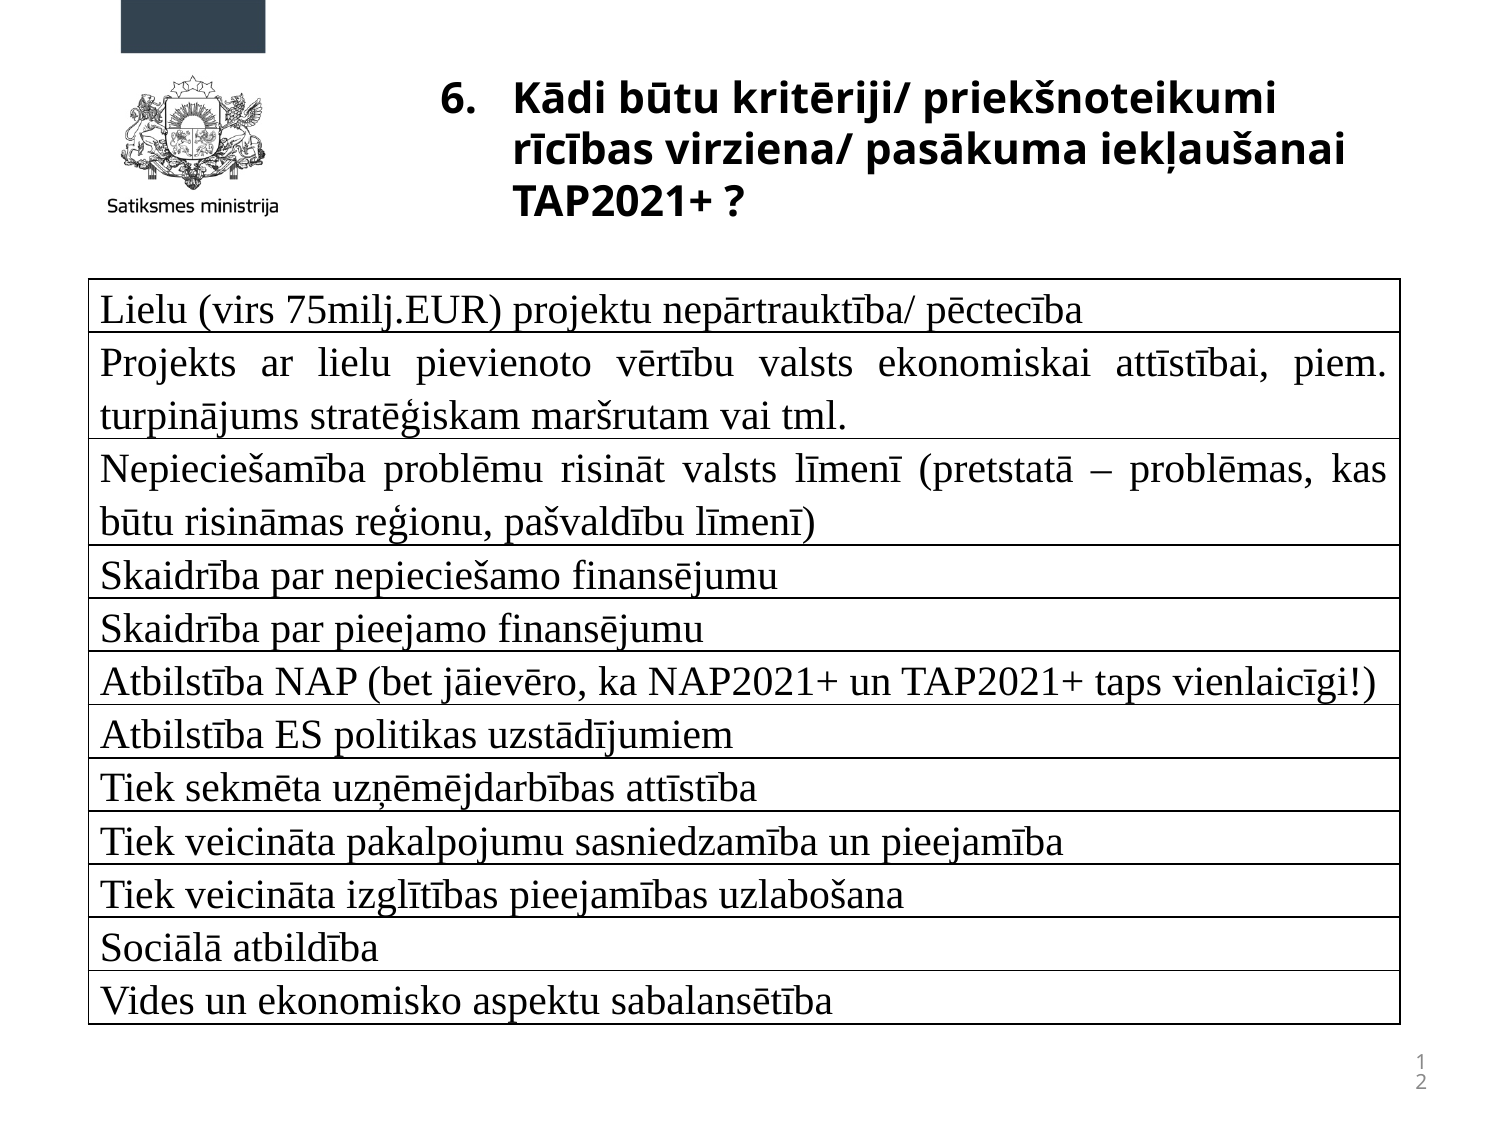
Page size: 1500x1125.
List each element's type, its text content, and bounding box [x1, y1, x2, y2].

table_header Lielu (virs 75milj.EUR) projektu nepārtrauktība/ pēctecība [89, 280, 1399, 331]
table_cell Tiek veicināta pakalpojumu sasniedzamība un pieejamība [89, 812, 1399, 863]
table_cell Skaidrība par pieejamo finansējumu [89, 599, 1399, 650]
table_cell Sociālā atbildība [89, 918, 1399, 970]
table_cell Atbilstība ES politikas uzstādījumiem [89, 705, 1399, 757]
table_cell Nepieciešamība problēmu risināt valsts līmenī (pretstatā – problēmas, kas būtu risināmas reģionu, pašvaldību līmenī) [89, 439, 1399, 544]
table_cell Atbilstība NAP (bet jāievēro, ka NAP2021+ un TAP2021+ taps vienlaicīgi!) [89, 652, 1399, 704]
table_cell Skaidrība par nepieciešamo finansējumu [89, 546, 1399, 597]
table_cell Projekts ar lielu pievienoto vērtību valsts ekonomiskai attīstībai, piem. turpinājums stratēģiskam maršrutam vai tml. [89, 333, 1399, 438]
table_cell Vides un ekonomisko aspektu sabalansētība [89, 971, 1399, 1023]
table_cell Tiek veicināta izglītības pieejamības uzlabošana [89, 865, 1399, 916]
title Kādi būtu kritēriji/ priekšnoteikumi rīcības virziena/ pasākuma iekļaušanai TAP2021+ ? [425, 62, 1425, 233]
picture [48, 0, 338, 321]
table_cell Tiek sekmēta uzņēmējdarbības attīstība [89, 759, 1399, 810]
slide_number 12 [1400, 1037, 1450, 1088]
